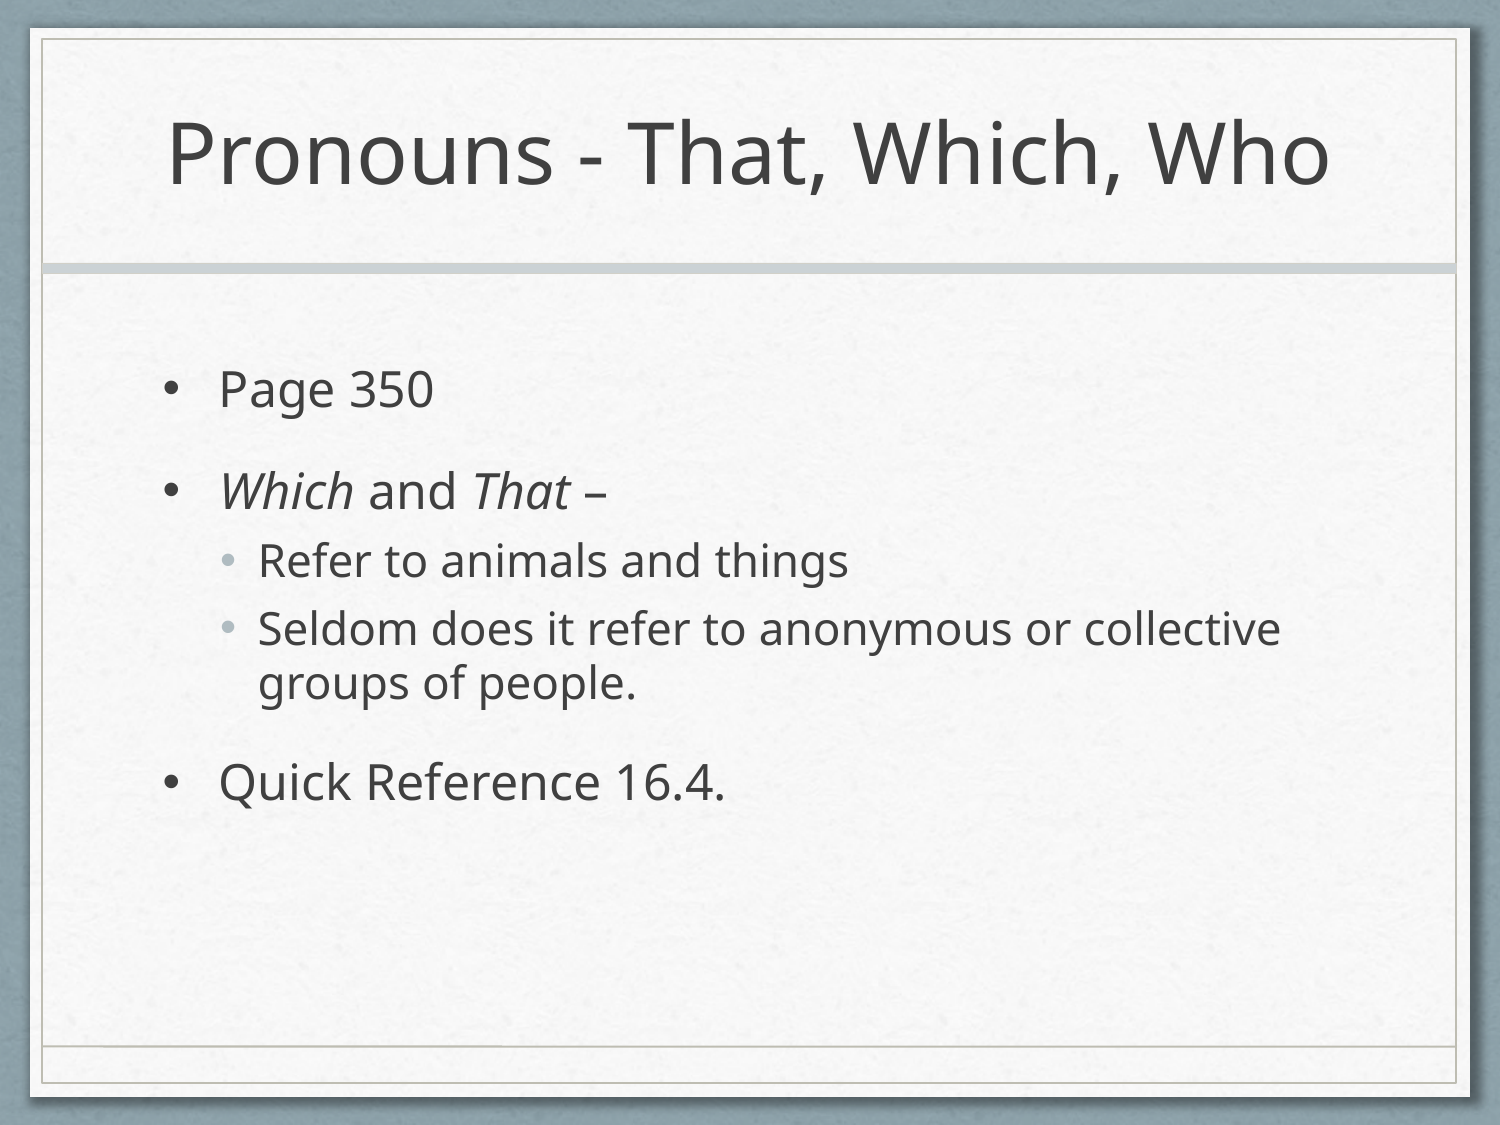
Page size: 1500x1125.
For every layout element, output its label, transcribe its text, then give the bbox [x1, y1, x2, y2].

picture [30, 28, 1470, 1097]
title Pronouns - That, Which, Who [147, 40, 1353, 260]
list Page 350 Which and That – Refer to animals and things Seldom does it refer to anonymous or collective groups of people. Quick Reference 16.4. [147, 350, 1353, 995]
